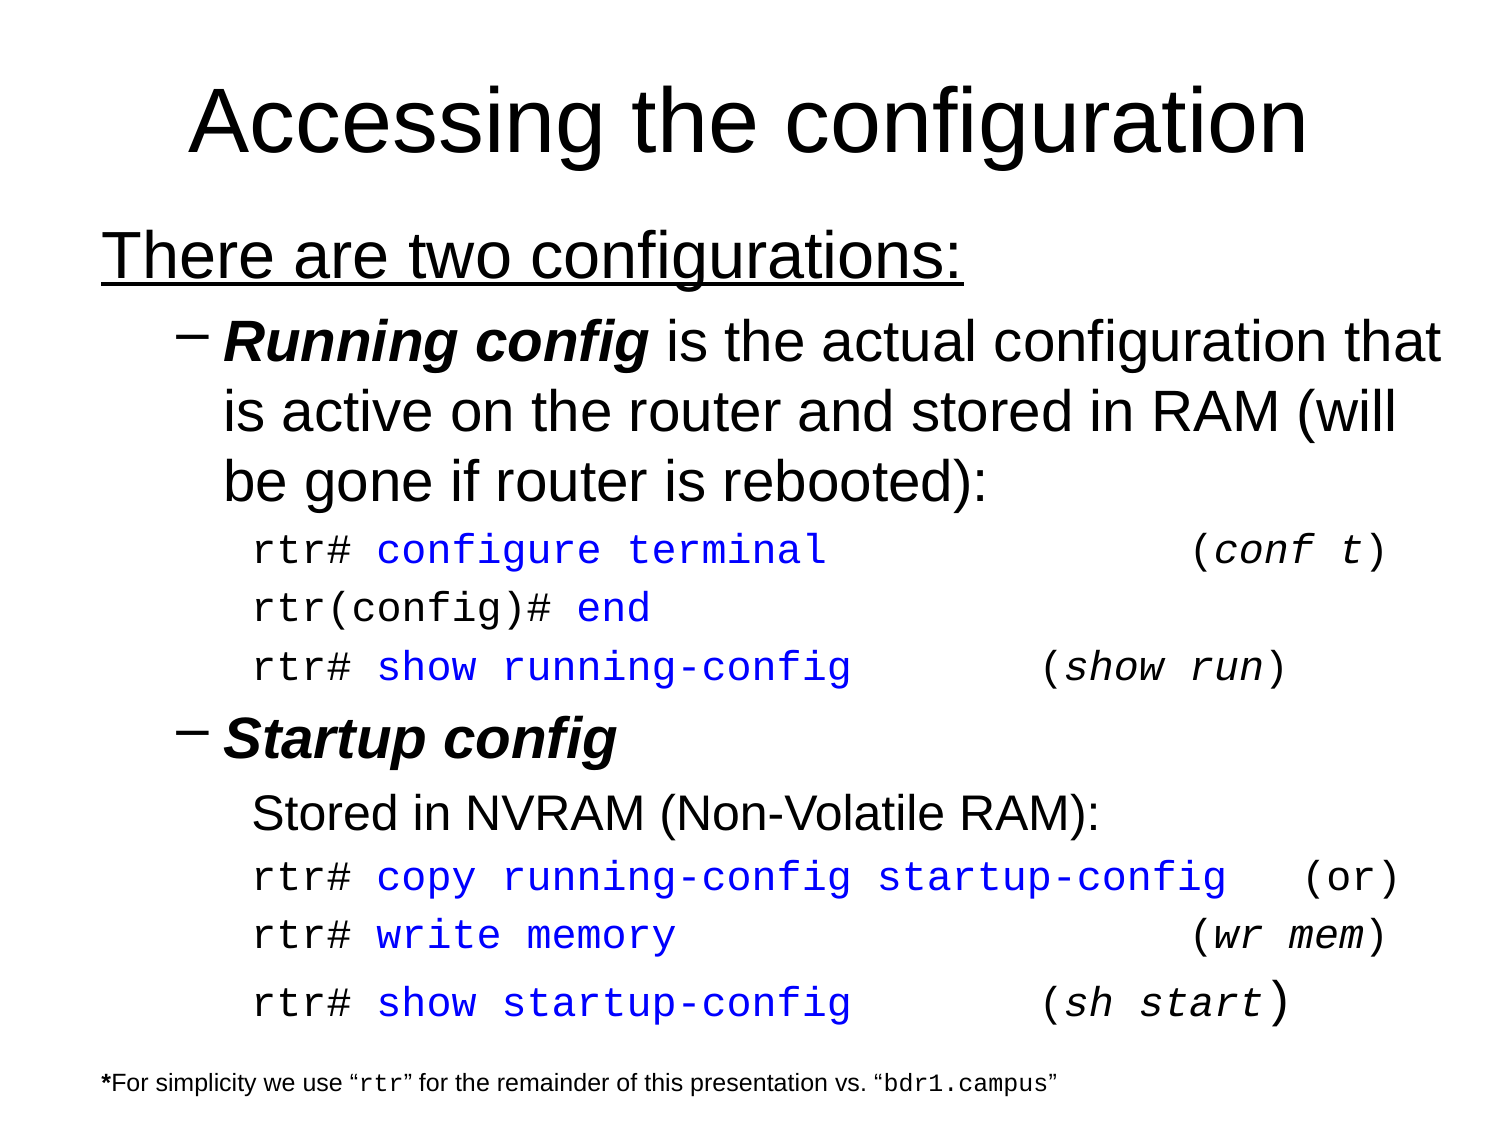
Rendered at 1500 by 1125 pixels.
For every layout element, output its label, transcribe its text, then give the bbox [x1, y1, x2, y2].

title Accessing the configuration [75, 45, 1425, 188]
list There are two configurations: Running config is the actual configuration that is active on the router and stored in RAM (will be gone if router is rebooted): rtr# configure terminal (conf t) rtr(config)# end rtr# show running-config (show run) Startup config Stored in NVRAM (Non-Volatile RAM): rtr# copy running-config startup-config (or) rtr# write memory (wr mem) rtr# show startup-config (sh start) *For simplicity we use “rtr” for the remainder of this presentation vs. “bdr1.campus” [86, 204, 1470, 1125]
